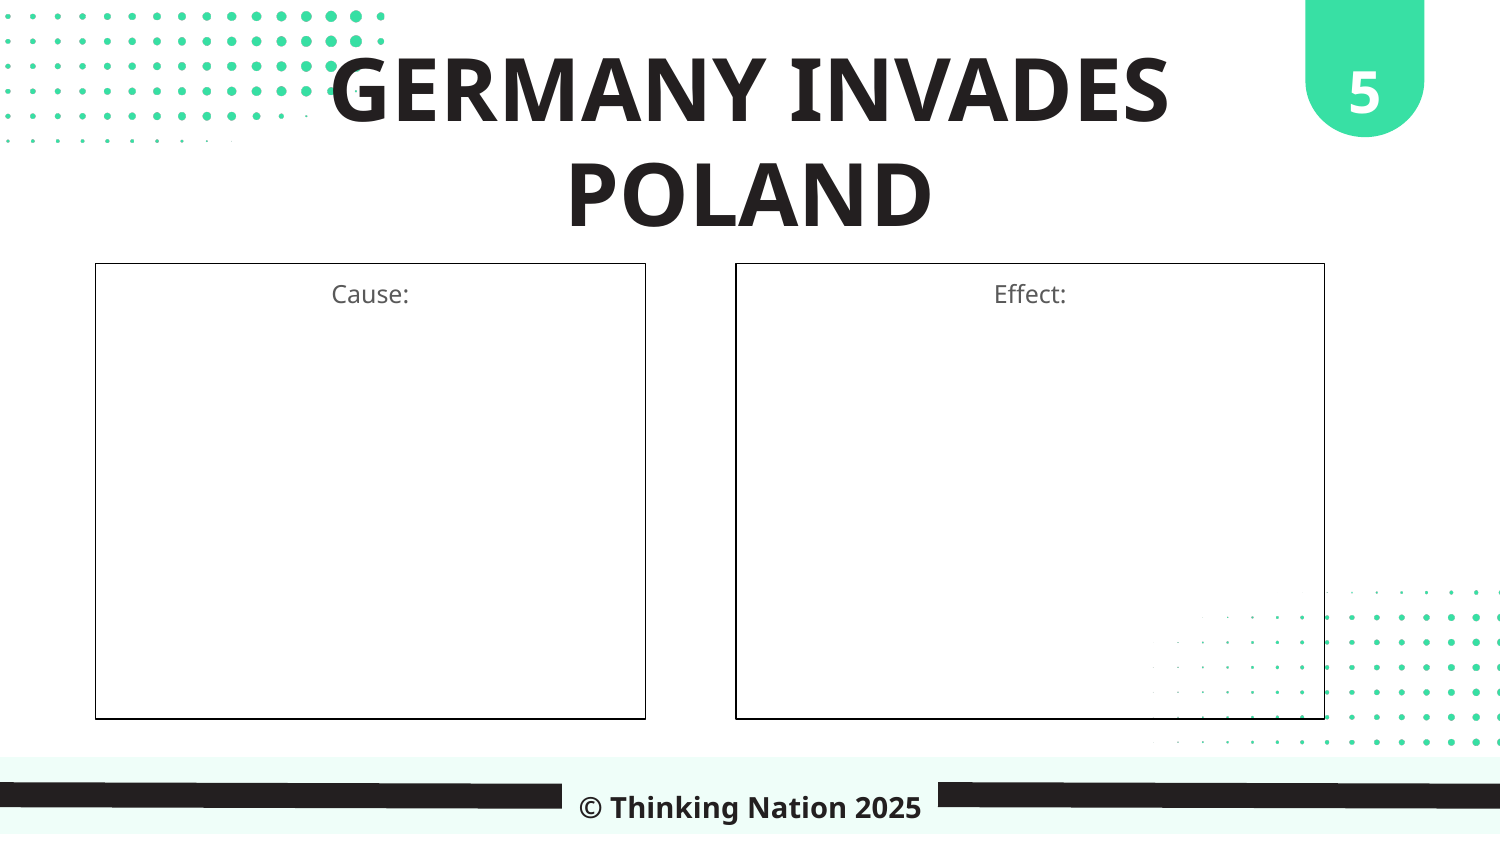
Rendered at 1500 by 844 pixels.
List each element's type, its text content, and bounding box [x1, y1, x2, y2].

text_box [1300, 0, 1430, 138]
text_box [0, 756, 1500, 835]
text_box Effect: [735, 263, 1325, 720]
text_box Cause: [95, 263, 646, 720]
text_box GERMANY INVADES POLAND [209, 34, 1291, 245]
text_box [1128, 590, 1500, 755]
text_box [0, 0, 385, 144]
